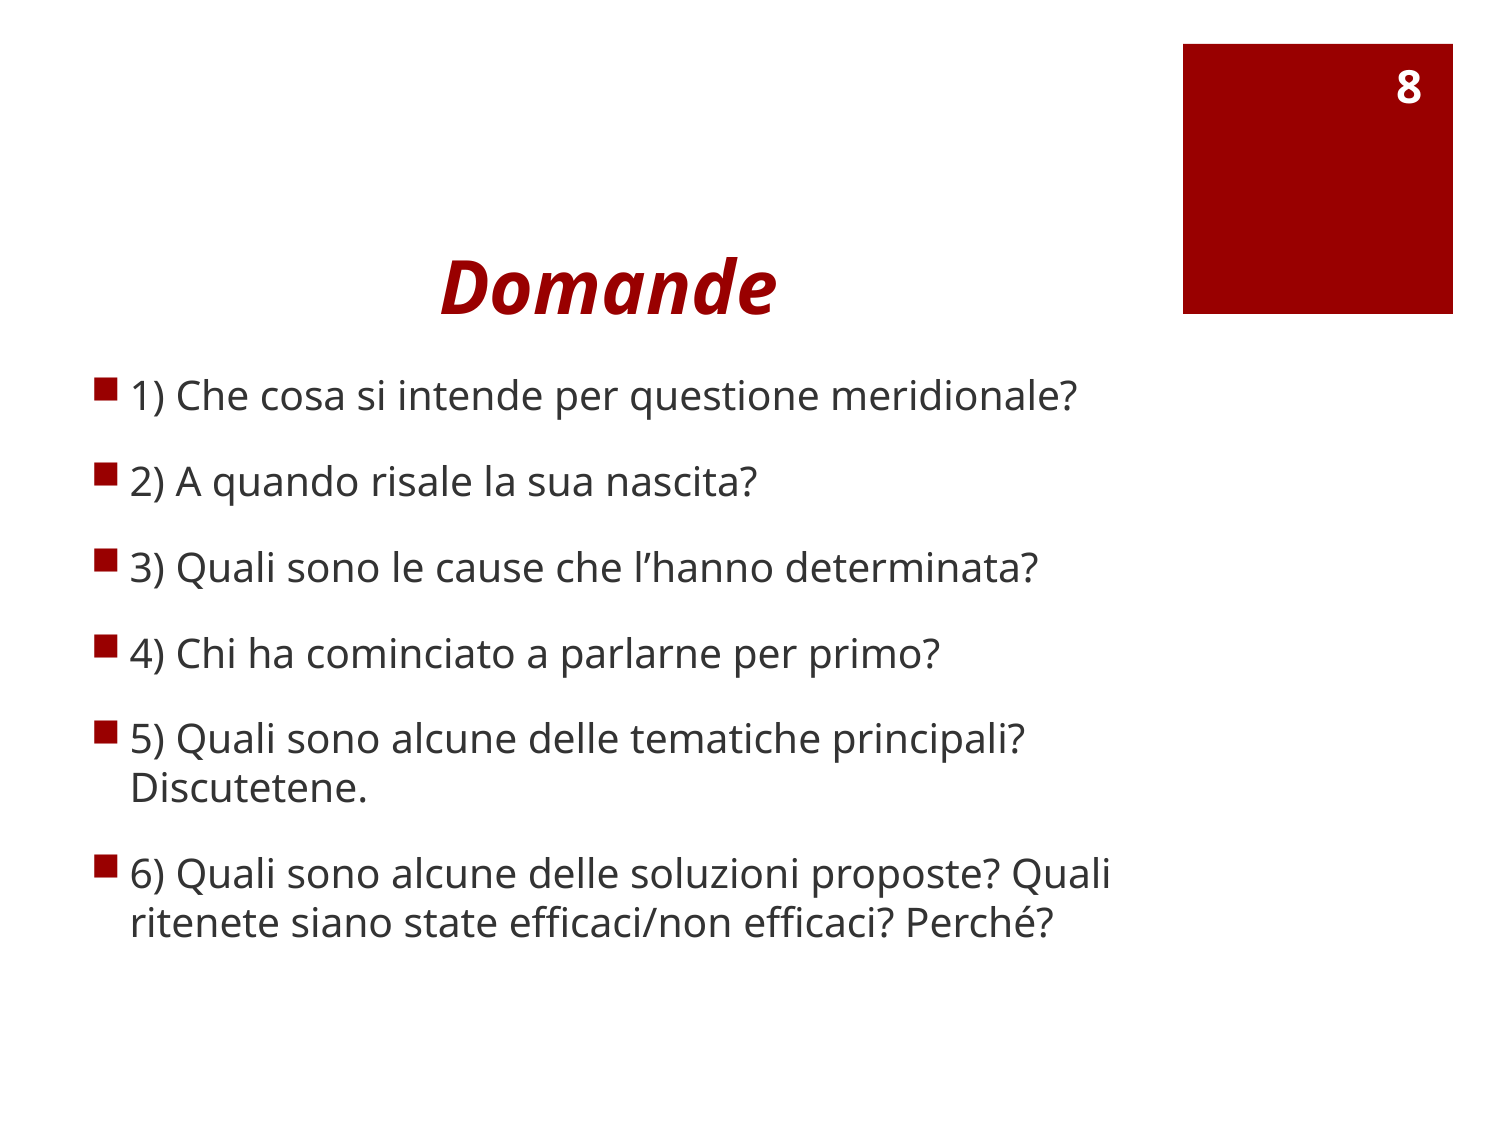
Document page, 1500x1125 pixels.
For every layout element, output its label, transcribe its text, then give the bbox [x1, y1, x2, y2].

slide_number 8 [1354, 59, 1438, 120]
title Domande [75, 149, 1143, 338]
list 1) Che cosa si intende per questione meridionale? 2) A quando risale la sua nascita? 3) Quali sono le cause che l’hanno determinata? 4) Chi ha cominciato a parlarne per primo? 5) Quali sono alcune delle tematiche principali? Discutetene. 6) Quali sono alcune delle soluzioni proposte? Quali ritenete siano state efficaci/non efficaci? Perché? [75, 362, 1143, 1005]
